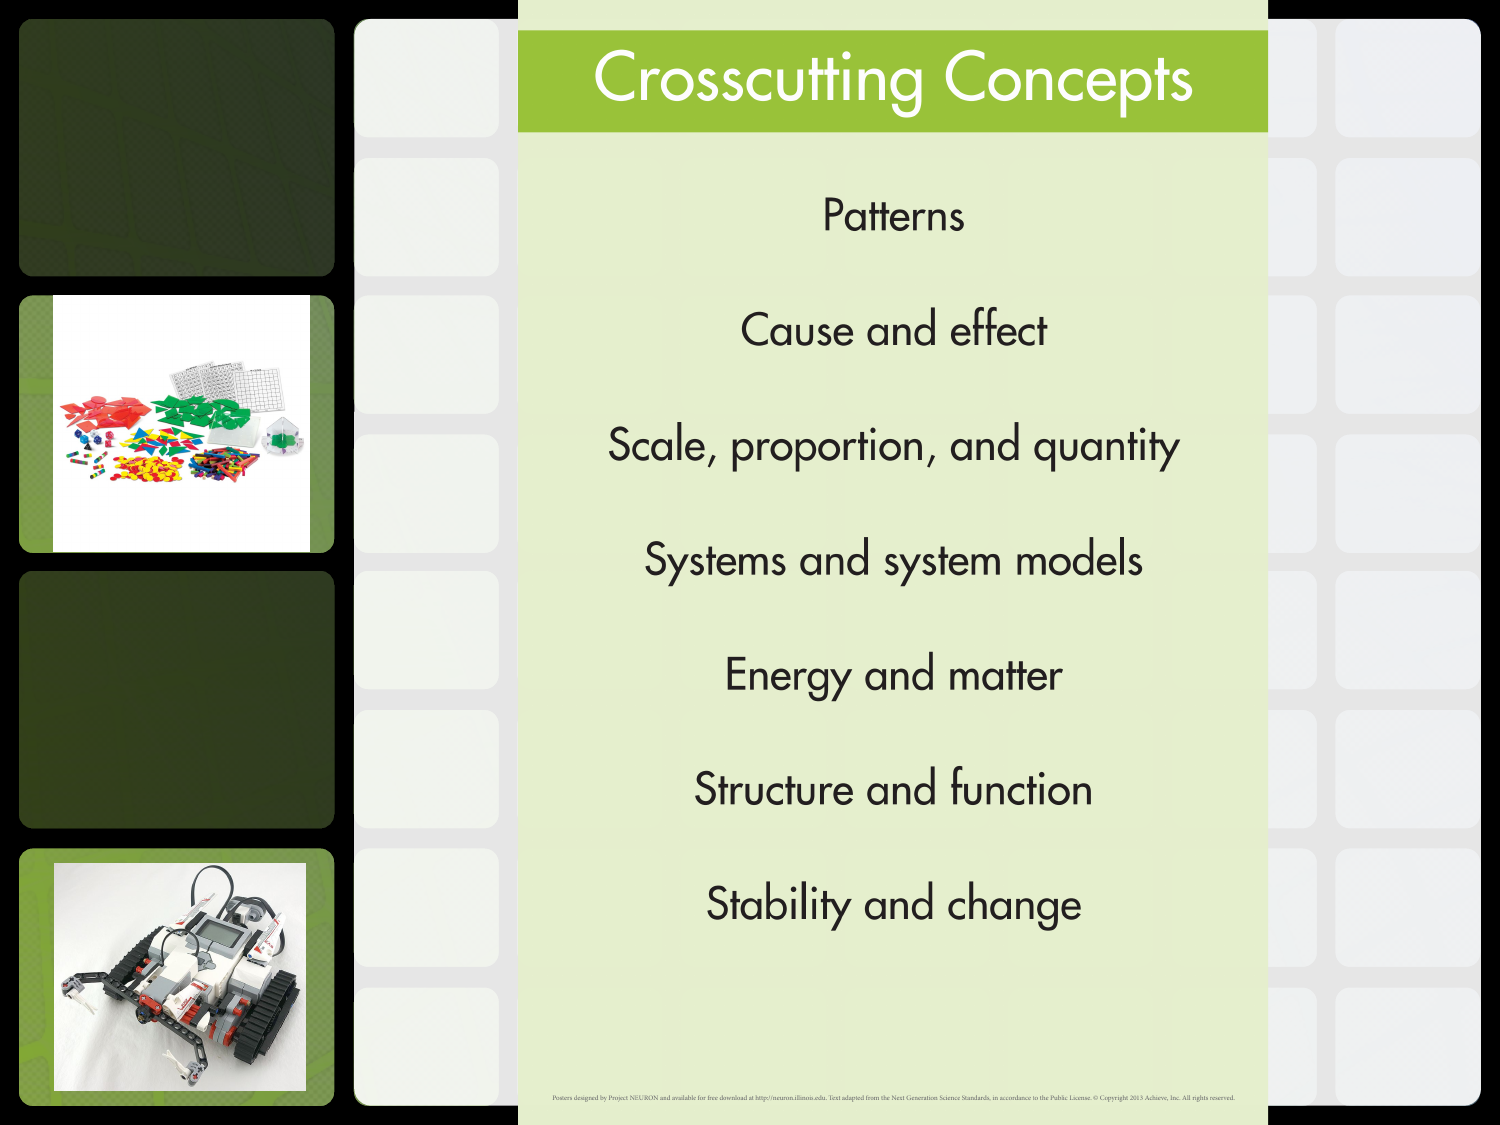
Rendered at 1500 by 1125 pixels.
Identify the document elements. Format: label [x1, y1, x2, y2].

picture [19, 849, 334, 1106]
picture [19, 19, 334, 276]
picture [19, 571, 334, 828]
picture [517, 0, 1269, 1125]
picture [19, 295, 334, 553]
